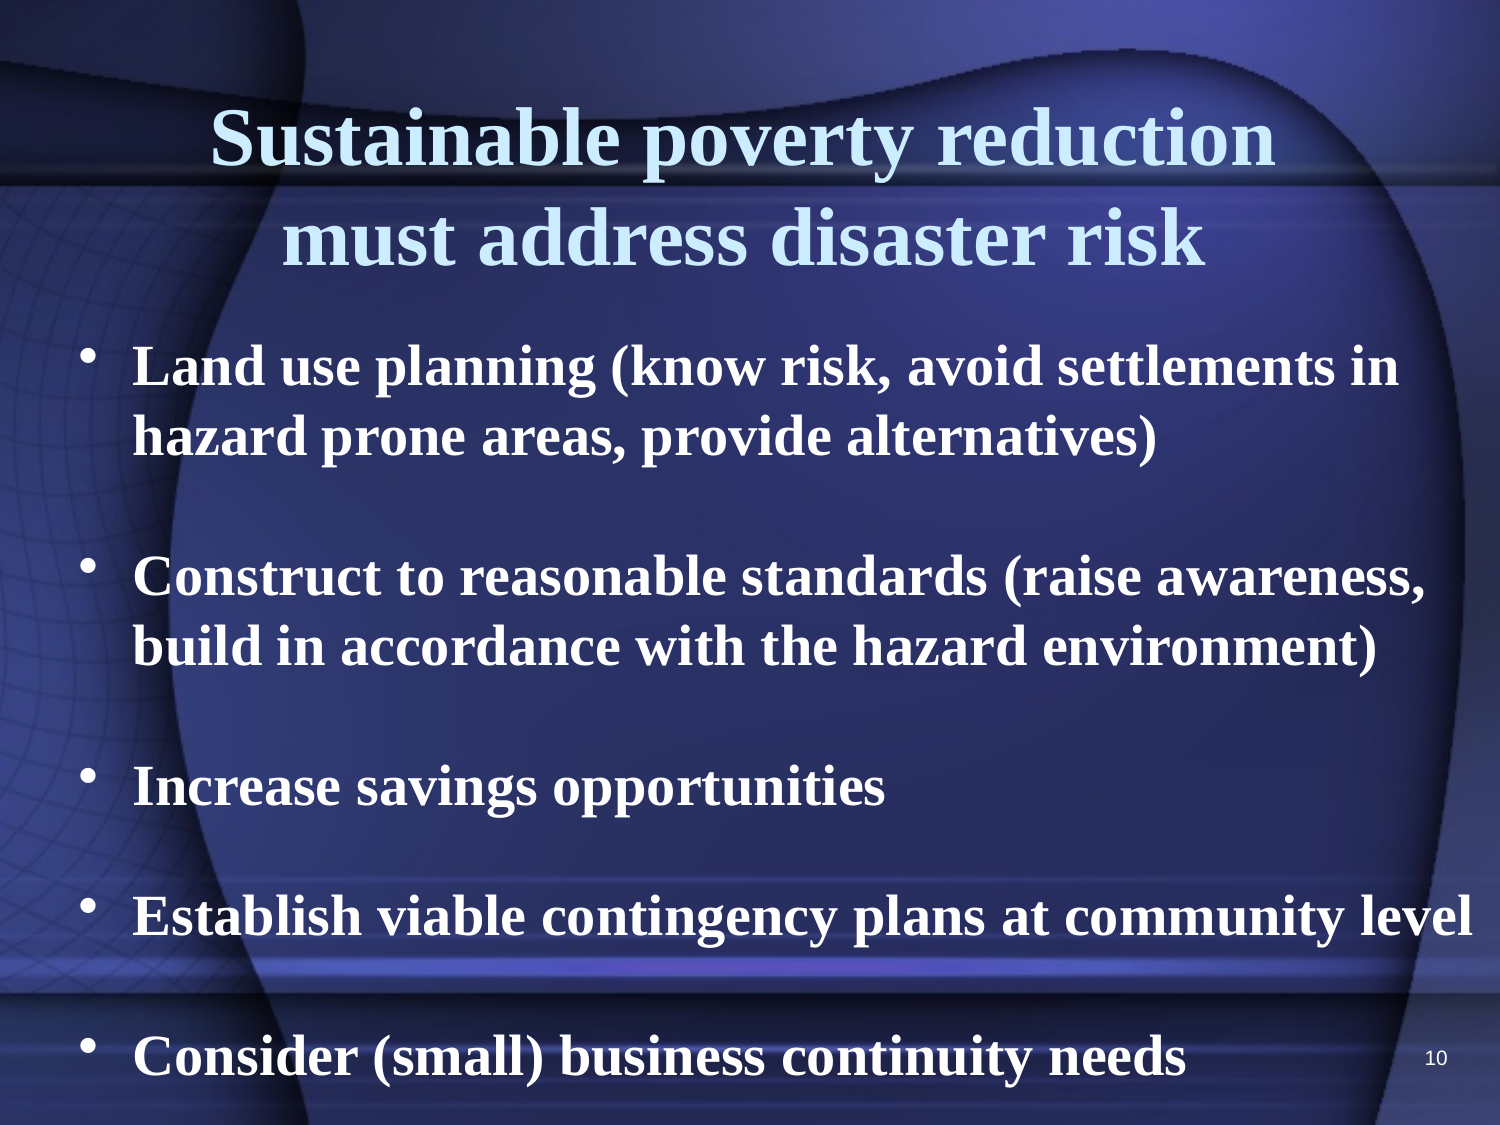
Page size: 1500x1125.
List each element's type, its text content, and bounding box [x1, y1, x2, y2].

picture [0, 0, 1500, 1125]
text_box Land use planning (know risk, avoid settlements in hazard prone areas, provide alternatives) Construct to reasonable standards (raise awareness, build in accordance with the hazard environment) Increase savings opportunities Establish viable contingency plans at community level Consider (small) business continuity needs [24, 249, 1500, 1095]
slide_number 10 [1149, 1095, 1463, 1101]
text_box Sustainable poverty reduction must address disaster risk [149, 74, 1338, 290]
